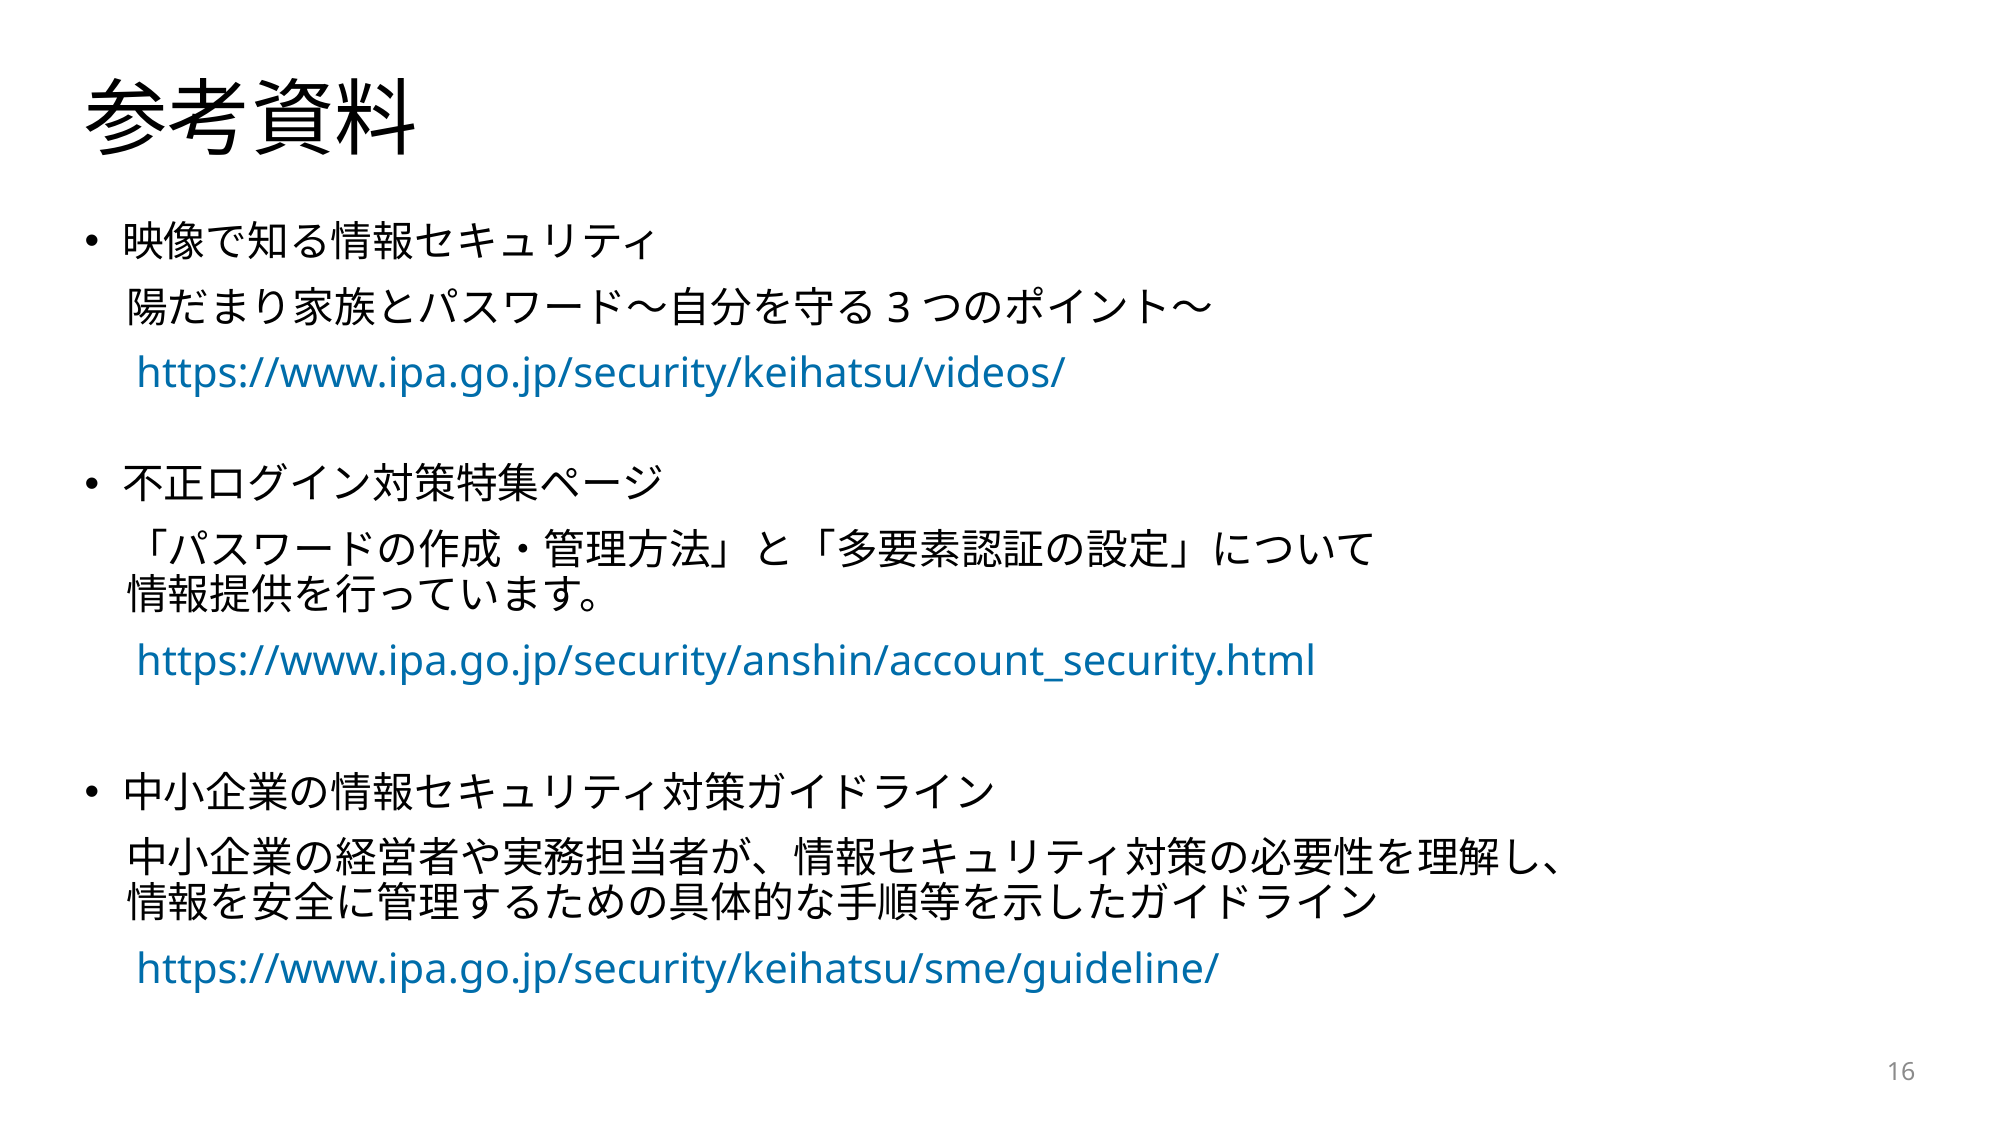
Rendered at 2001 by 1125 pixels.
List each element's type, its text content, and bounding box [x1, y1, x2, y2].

title 参考資料 [69, 59, 1931, 183]
list 映像で知る情報セキュリティ 陽だまり家族とパスワード～自分を守る3つのポイント～ https://www.ipa.go.jp/security/keihatsu/videos/ 不正ログイン対策特集ページ 「パスワードの作成・管理方法」と「多要素認証の設定」について 情報提供を行っています。 https://www.ipa.go.jp/security/anshin/account_security.html 中小企業の情報セキュリティ対策ガイドライン 中小企業の経営者や実務担当者が、情報セキュリティ対策の必要性を理解し、 情報を安全に管理するための具体的な手順等を示したガイドライン https://www.ipa.go.jp/security/keihatsu/sme/guideline/ [69, 212, 1931, 1014]
slide_number 16 [1480, 1042, 1931, 1103]
